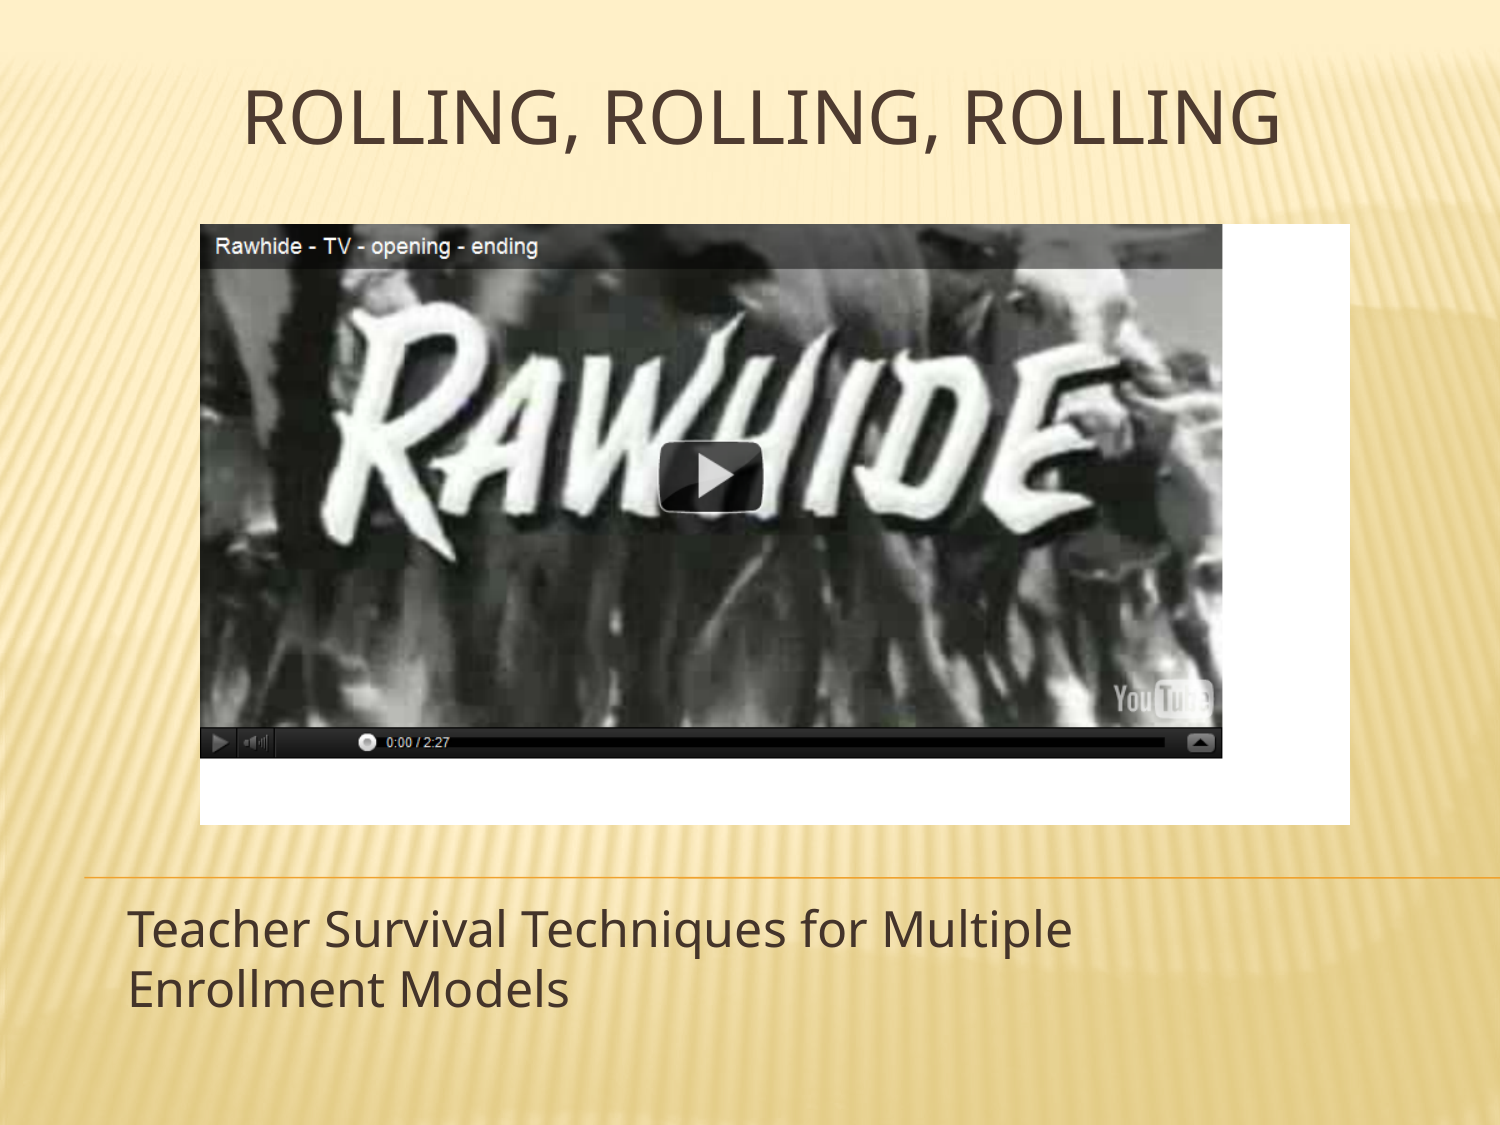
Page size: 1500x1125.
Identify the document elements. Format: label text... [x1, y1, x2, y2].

title Rolling, Rolling, Rolling [162, 62, 1363, 200]
picture [200, 224, 1350, 825]
subtitle Teacher Survival Techniques for Multiple Enrollment Models [112, 875, 1163, 1025]
